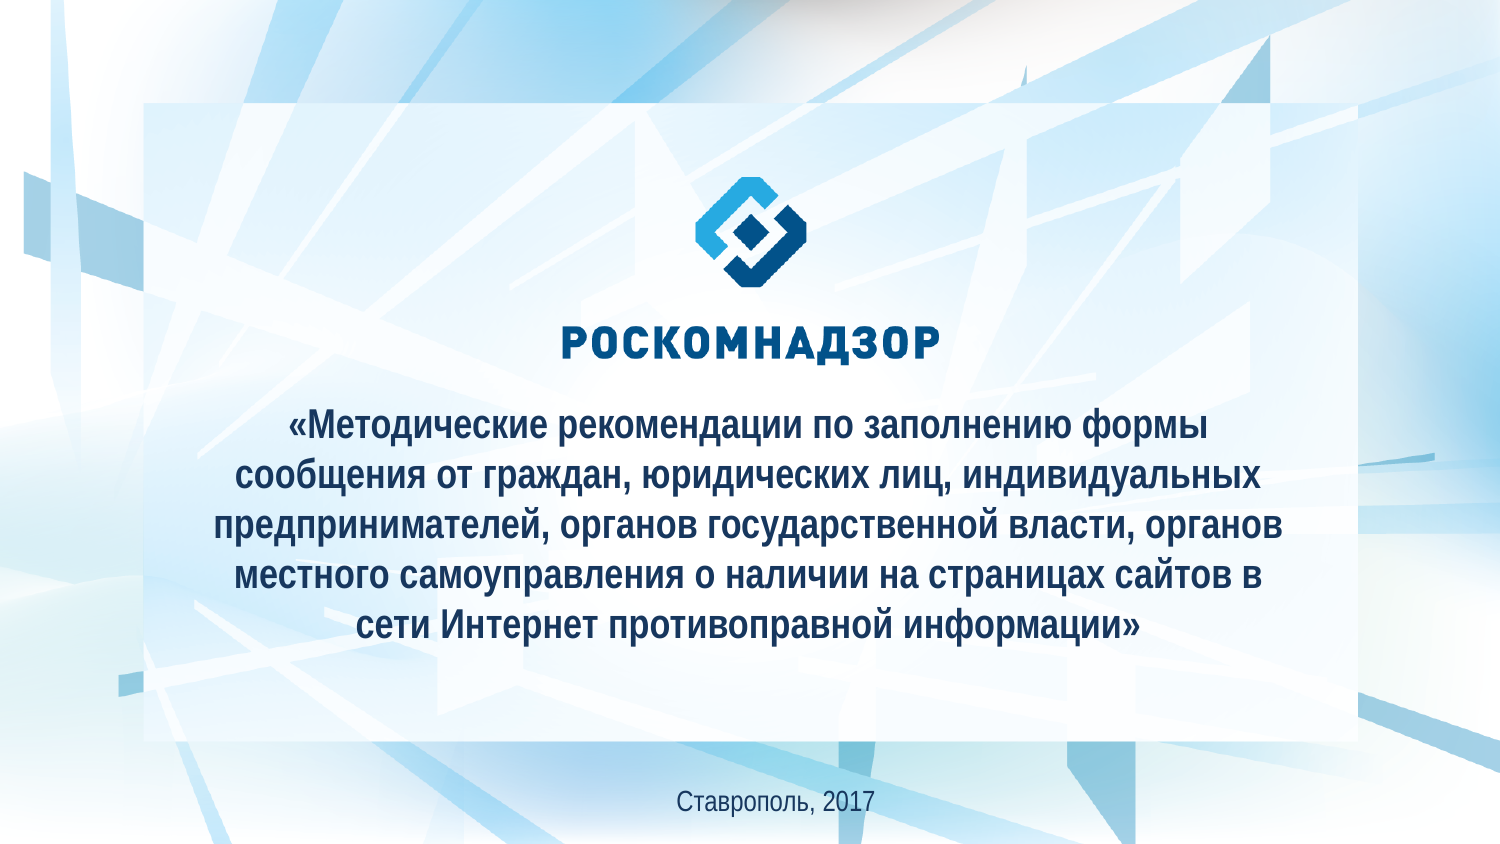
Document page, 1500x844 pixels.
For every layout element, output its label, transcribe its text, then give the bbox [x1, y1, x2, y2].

picture [0, 0, 1500, 844]
text_box «Методические рекомендации по заполнению формы сообщения от граждан, юридических лиц, индивидуальных предпринимателей, органов государственной власти, органов местного самоуправления о наличии на страницах сайтов в сети Интернет противоправной информации» [177, 389, 1319, 655]
text_box Ставрополь, 2017 [661, 775, 891, 825]
